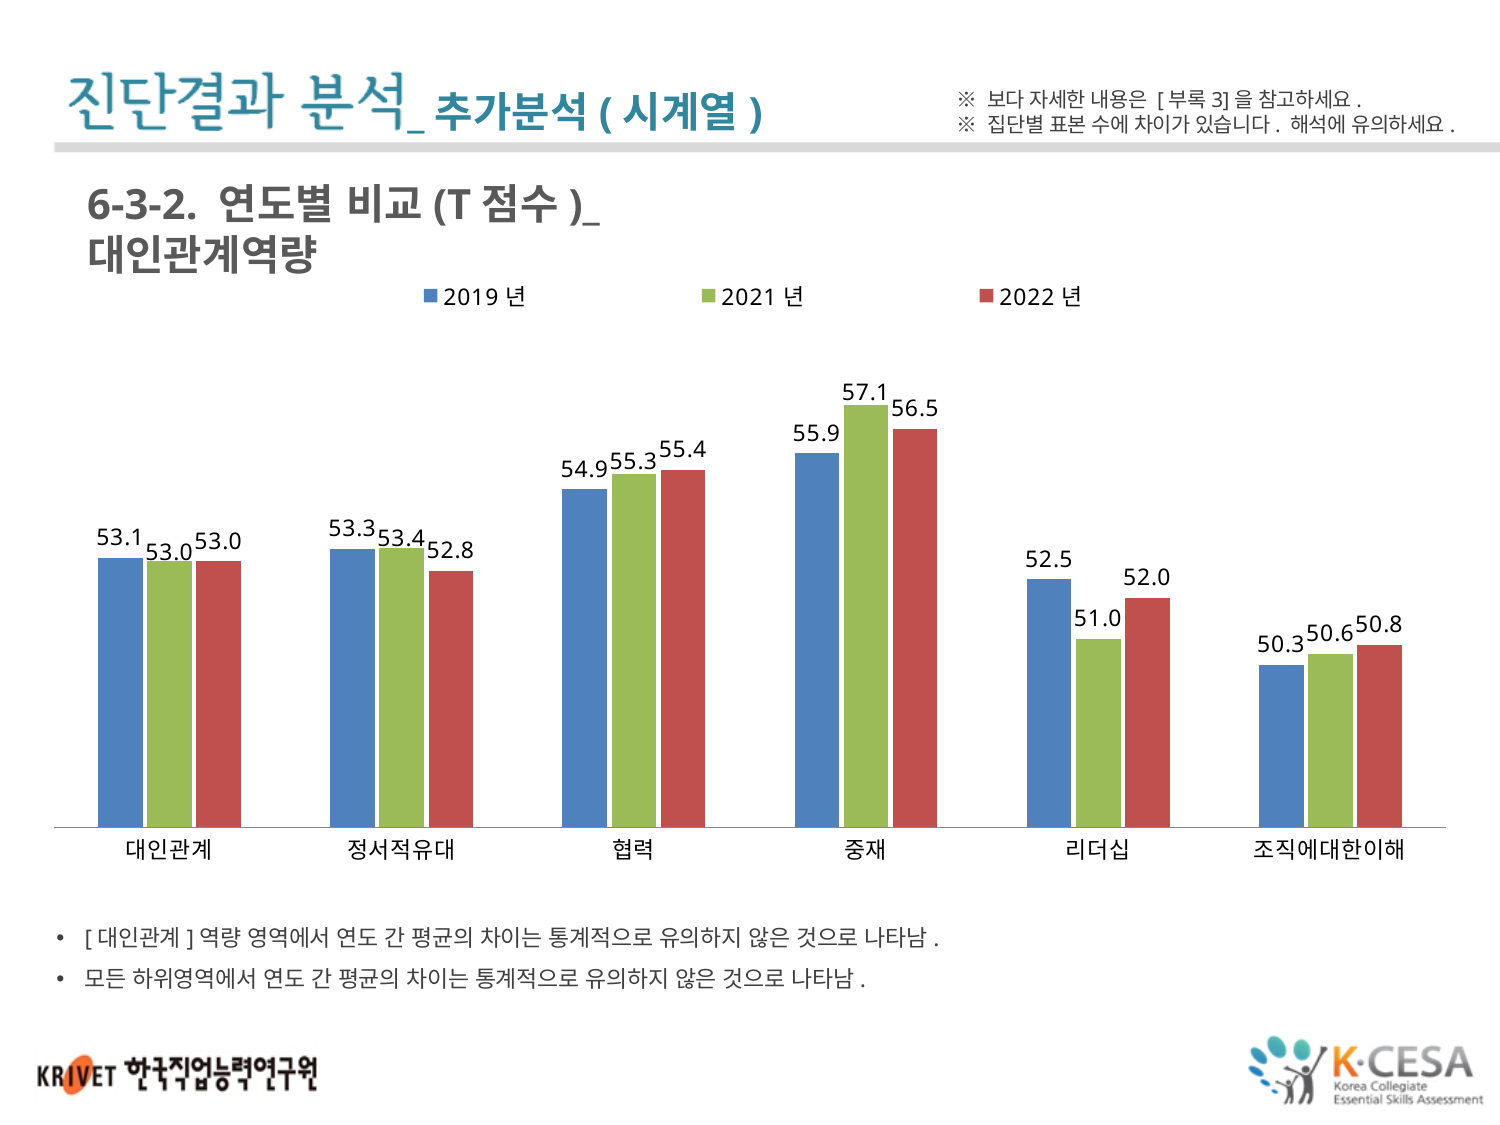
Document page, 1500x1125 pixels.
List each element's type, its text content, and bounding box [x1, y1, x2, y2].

text_box _추가분석(시계열) [392, 78, 823, 144]
picture [0, 0, 1500, 1125]
text_box ※ 보다 자세한 내용은 [부록3]을 참고하세요. ※ 집단별 표본 수에 차이가 있습니다. 해석에 유의하세요. [942, 79, 1472, 144]
text_box [대인관계]역량 영역에서 연도 간 평균의 차이는 통계적으로 유의하지 않은 것으로 나타남. 모든 하위영역에서 연도 간 평균의 차이는 통계적으로 유의하지 않은 것으로 나타남. [41, 911, 1396, 1000]
chart [30, 251, 1470, 904]
text_box 6-3-2. 연도별 비교(T점수)_대인관계역량 [72, 171, 834, 250]
